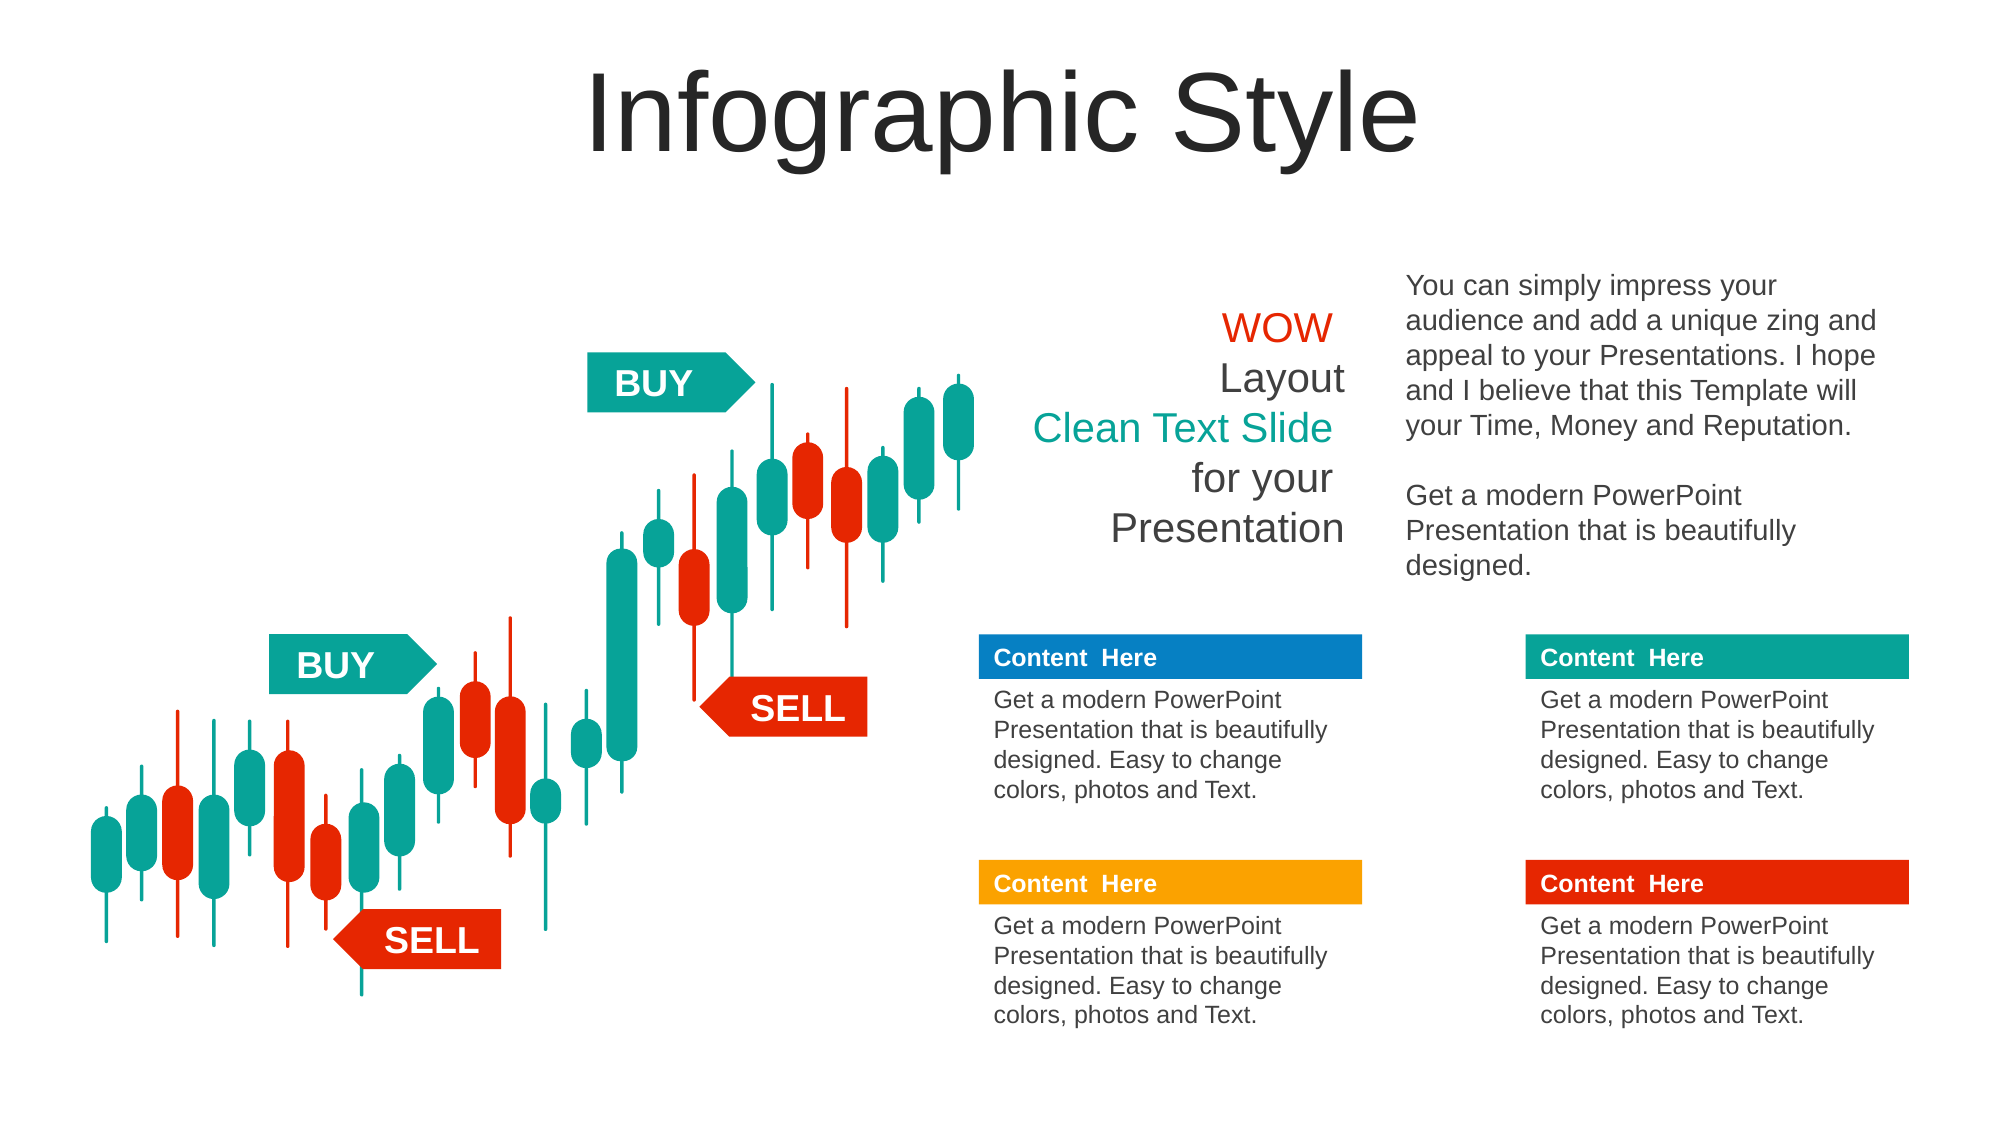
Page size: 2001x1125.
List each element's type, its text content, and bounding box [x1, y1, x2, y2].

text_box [587, 352, 756, 413]
text_box WOW Layout Clean Text Slide for your Presentation [991, 293, 1360, 559]
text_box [1525, 859, 1909, 1039]
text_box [90, 373, 974, 997]
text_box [978, 859, 1363, 1039]
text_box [699, 676, 868, 737]
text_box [333, 908, 502, 970]
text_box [978, 633, 1363, 813]
list Infographic Style [53, 55, 1952, 175]
text_box You can simply impress your audience and add a unique zing and appeal to your Presentations. I hope and I believe that this Template will your Time, Money and Reputation. Get a modern PowerPoint Presentation that is beautifully designed. [1390, 259, 1909, 589]
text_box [269, 633, 438, 695]
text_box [1525, 633, 1909, 813]
